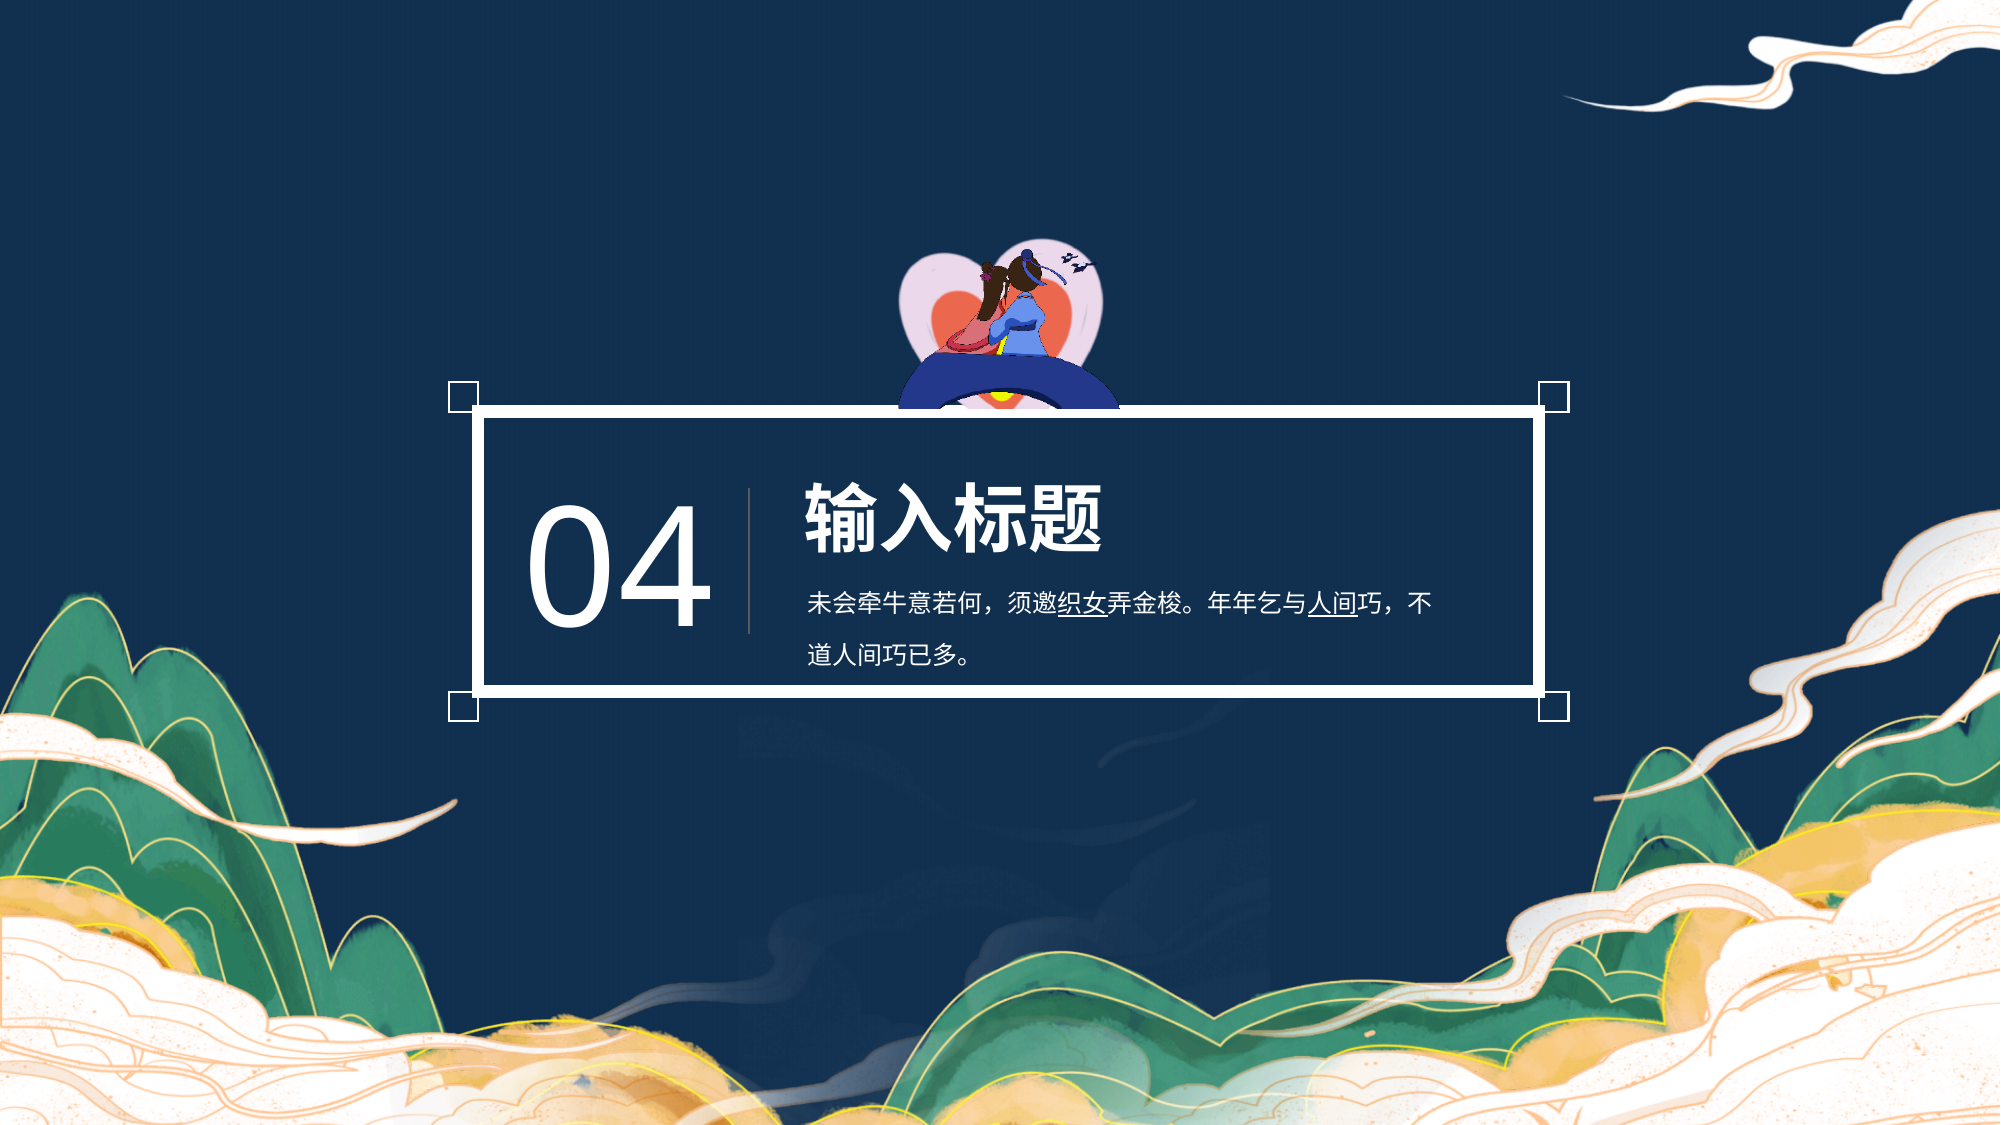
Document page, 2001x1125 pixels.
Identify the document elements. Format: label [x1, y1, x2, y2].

picture [0, 0, 2000, 476]
text_box [0, 476, 2000, 1125]
text_box [448, 382, 1569, 476]
